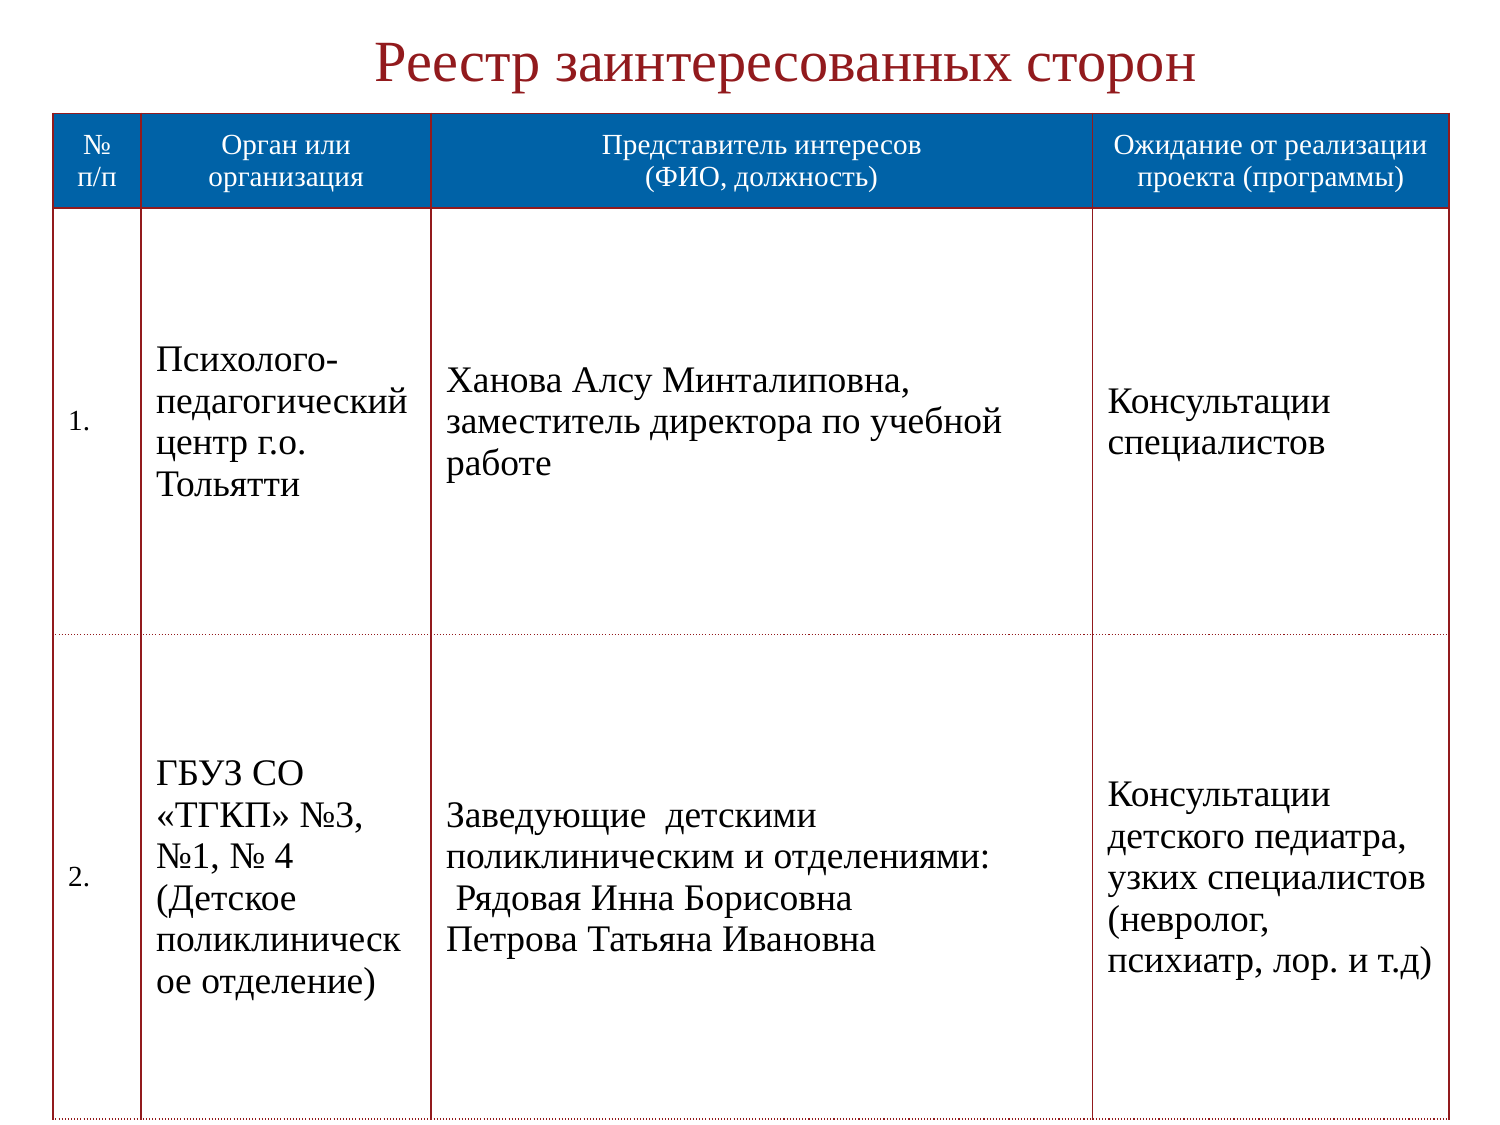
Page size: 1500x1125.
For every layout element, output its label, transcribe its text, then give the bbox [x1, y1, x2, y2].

text_box Реестр заинтересованных сторон [360, 28, 1474, 102]
table_cell Ханова Алсу Минталиповна, заместитель директора по учебной работе [432, 209, 1092, 634]
table_header № п/п [54, 114, 140, 207]
table_header Орган или организация [142, 114, 430, 207]
table_cell ГБУЗ СО «ТГКП» №3, №1, № 4 (Детское поликлиническое отделение) [142, 634, 430, 1119]
table_cell Консультации специалистов [1093, 209, 1448, 634]
table_cell 2. [54, 634, 140, 1119]
table_cell Психолого-педагогический центр г.о. Тольятти [142, 209, 430, 634]
table_header Ожидание от реализации проекта (программы) [1093, 114, 1448, 207]
table_header Представитель интересов (ФИО, должность) [432, 114, 1092, 207]
table_cell 1. [54, 209, 140, 634]
table_cell Заведующие детскими поликлиническим и отделениями: Рядовая Инна Борисовна Петрова Татьяна Ивановна [432, 634, 1092, 1119]
table_cell Консультации детского педиатра, узких специалистов (невролог, психиатр, лор. и т.д) [1093, 634, 1448, 1119]
